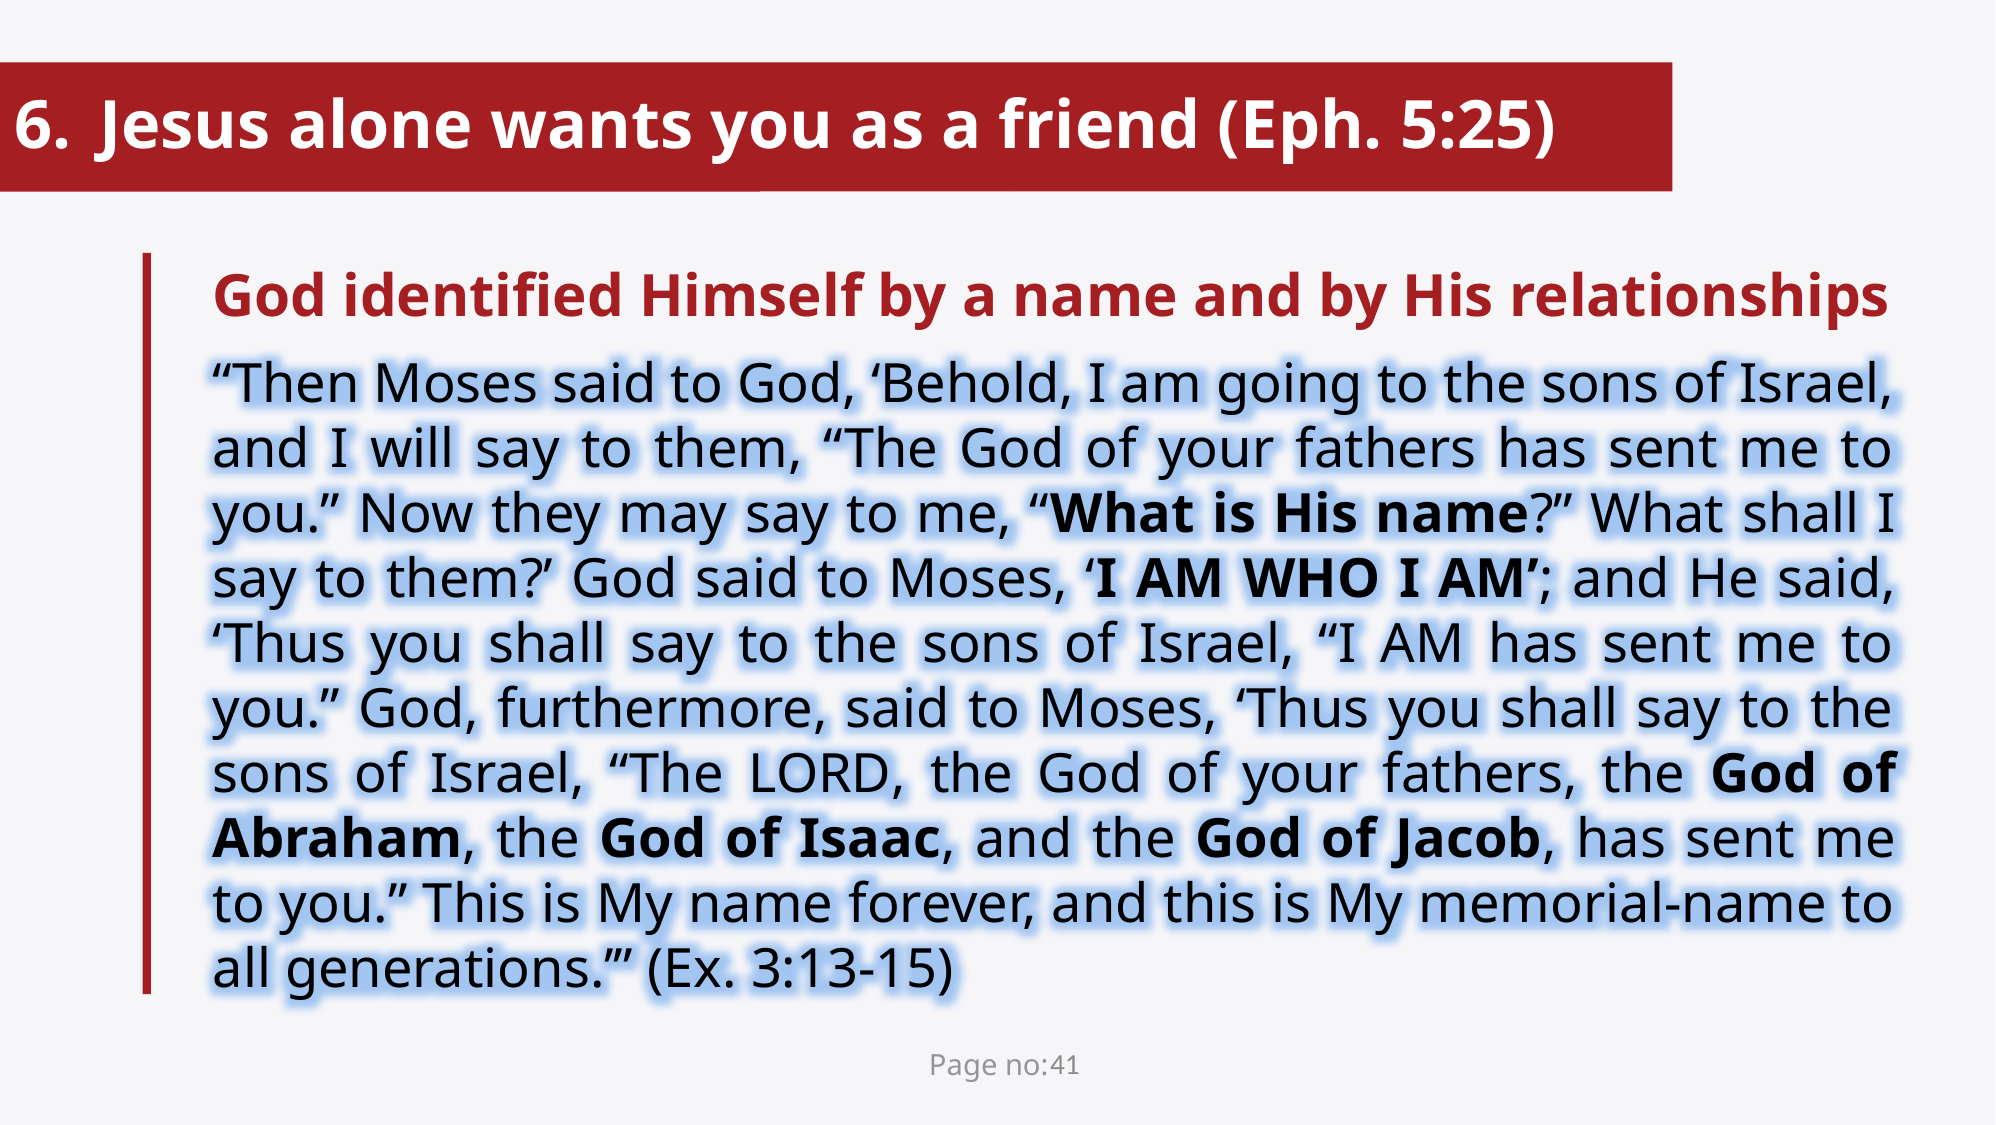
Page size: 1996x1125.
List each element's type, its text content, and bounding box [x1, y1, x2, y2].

text_box God identified Himself by a name and by His relationships [197, 250, 1960, 336]
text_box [0, 62, 1711, 192]
text_box “Then Moses said to God, ‘Behold, I am going to the sons of Israel, and I will say to them, “The God of your fathers has sent me to you.” Now they may say to me, “What is His name?” What shall I say to them?’ God said to Moses, ‘I AM WHO I AM’; and He said, ‘Thus you shall say to the sons of Israel, “I AM has sent me to you.” God, furthermore, said to Moses, ‘Thus you shall say to the sons of Israel, “The Lord, the God of your fathers, the God of Abraham, the God of Isaac, and the God of Jacob, has sent me to you.” This is My name forever, and this is My memorial-name to all generations.’” (Ex. 3:13-15) [198, 340, 1911, 1006]
